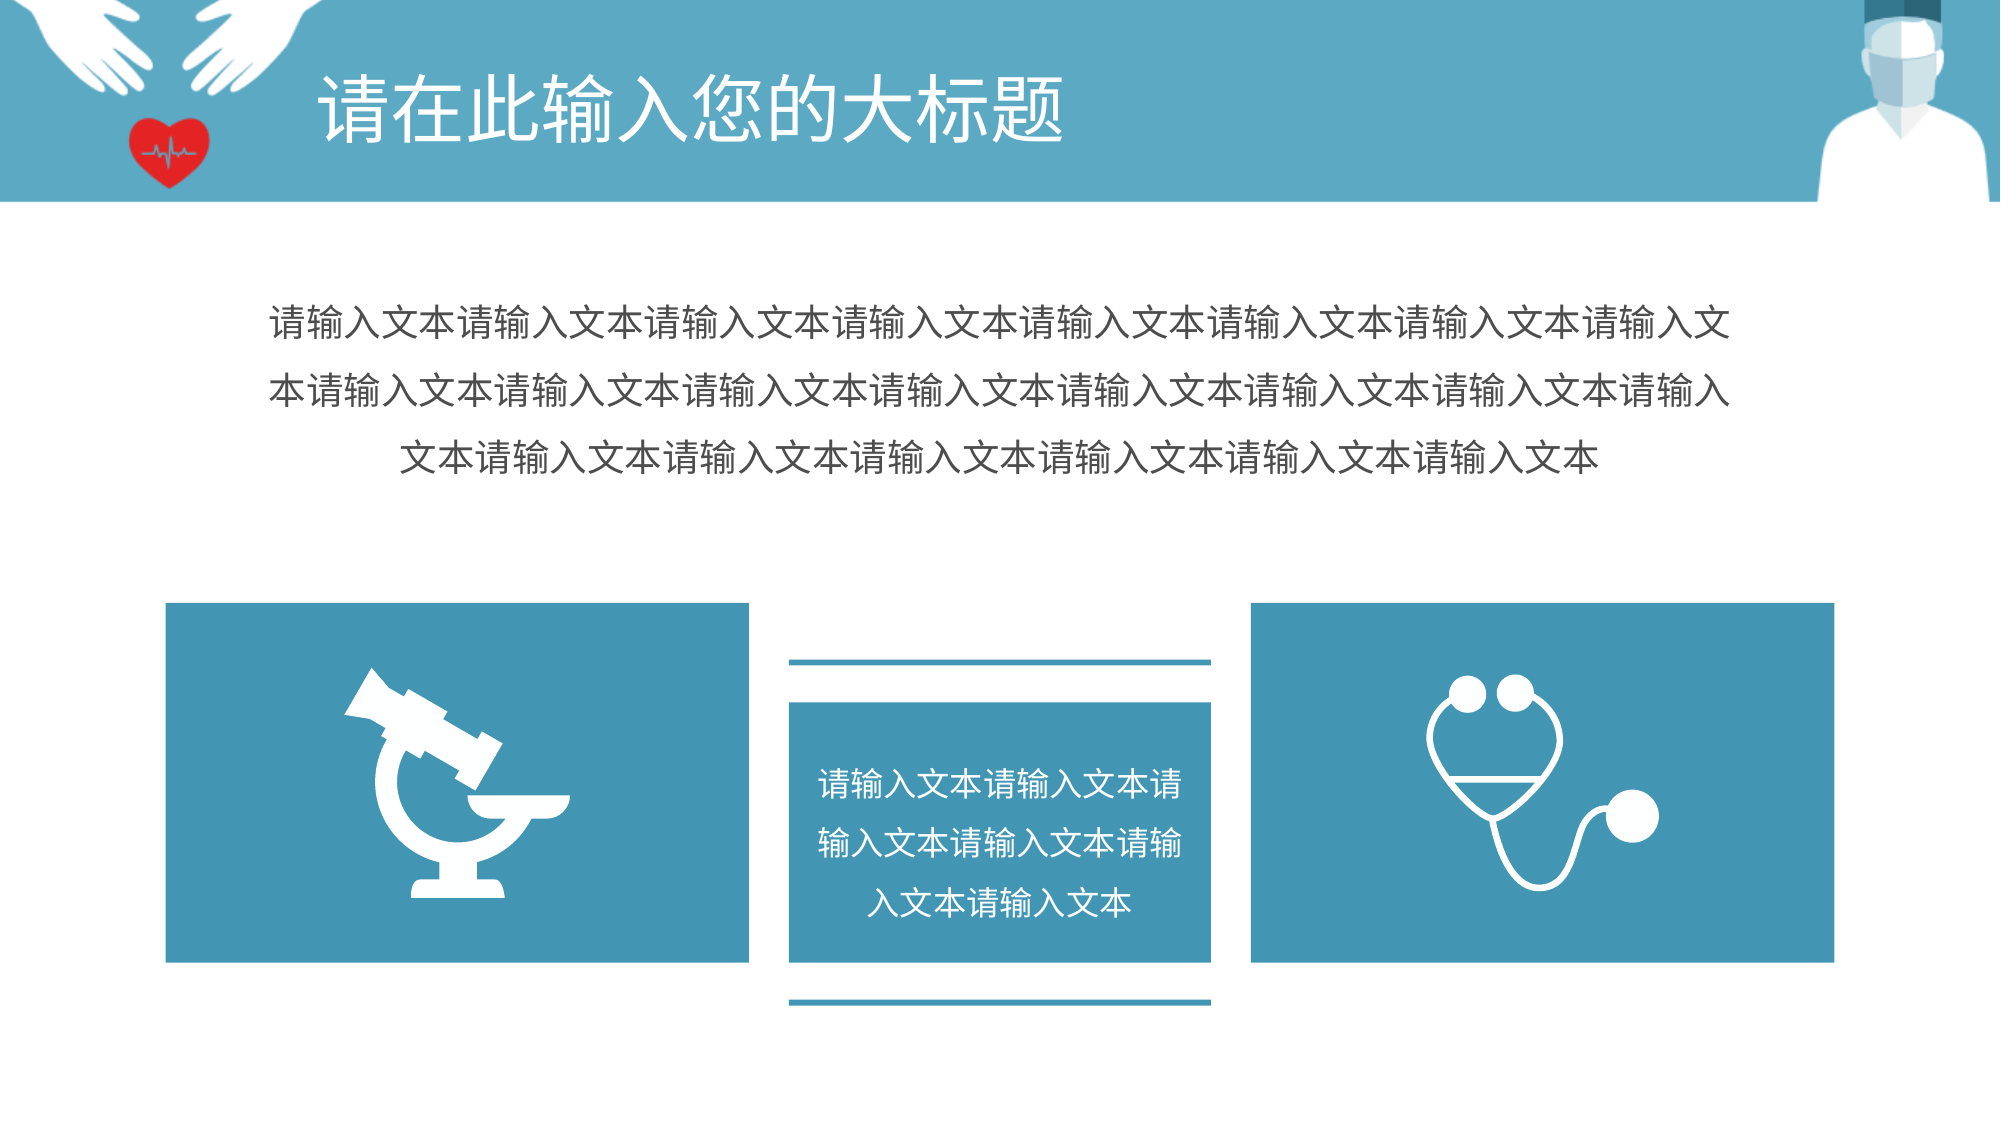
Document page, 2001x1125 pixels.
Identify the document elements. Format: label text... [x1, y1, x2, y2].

text_box 请输入文本请输入文本请输入文本请输入文本请输入文本请输入文本请输入文本请输入文本请输入文本请输入文本请输入文本请输入文本请输入文本请输入文本请输入文本请输入文本请输入文本请输入文本请输入文本请输入文本请输入文本请输入文本 [242, 272, 1758, 552]
text_box 请输入文本请输入文本请输入文本请输入文本请输入文本请输入文本 [788, 701, 1212, 964]
text_box [1426, 674, 1659, 892]
text_box [344, 667, 571, 898]
text_box [165, 602, 750, 964]
text_box [788, 658, 1212, 666]
picture [0, 0, 2000, 1125]
text_box [1250, 602, 1835, 964]
title 请在此输入您的大标题 [300, 44, 1771, 184]
text_box [788, 999, 1212, 1007]
